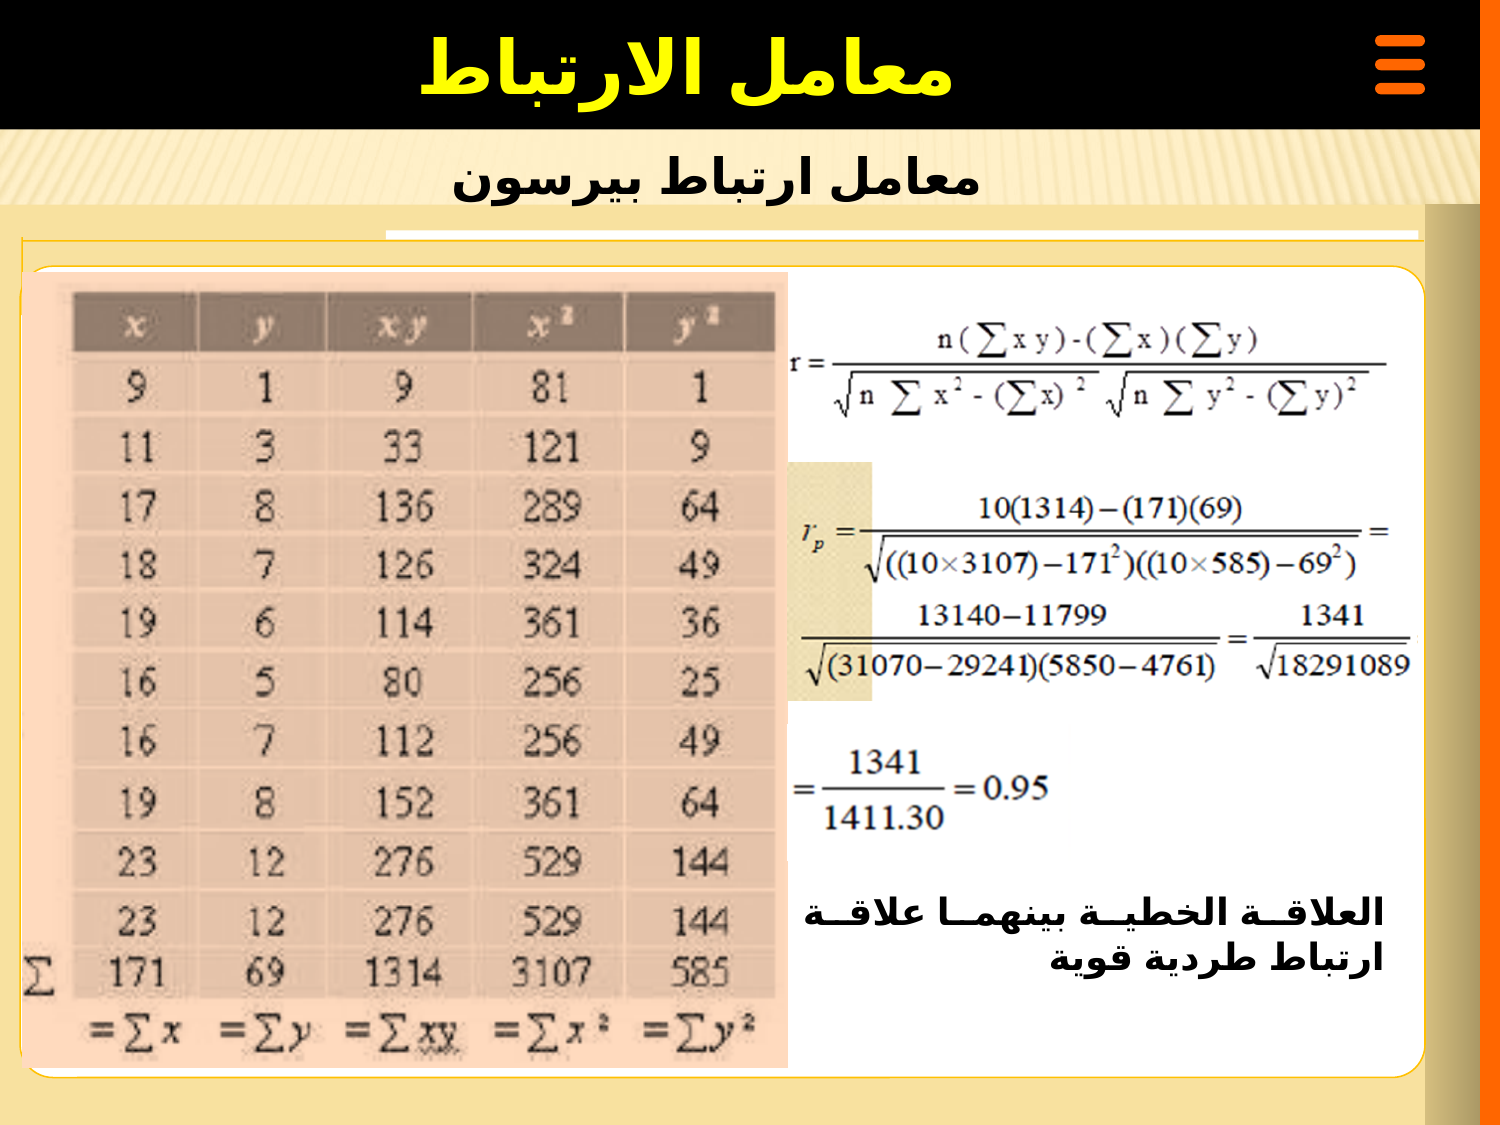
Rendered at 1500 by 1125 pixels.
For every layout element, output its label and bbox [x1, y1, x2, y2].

text_box [0, 0, 1500, 1125]
picture [22, 272, 1426, 1068]
